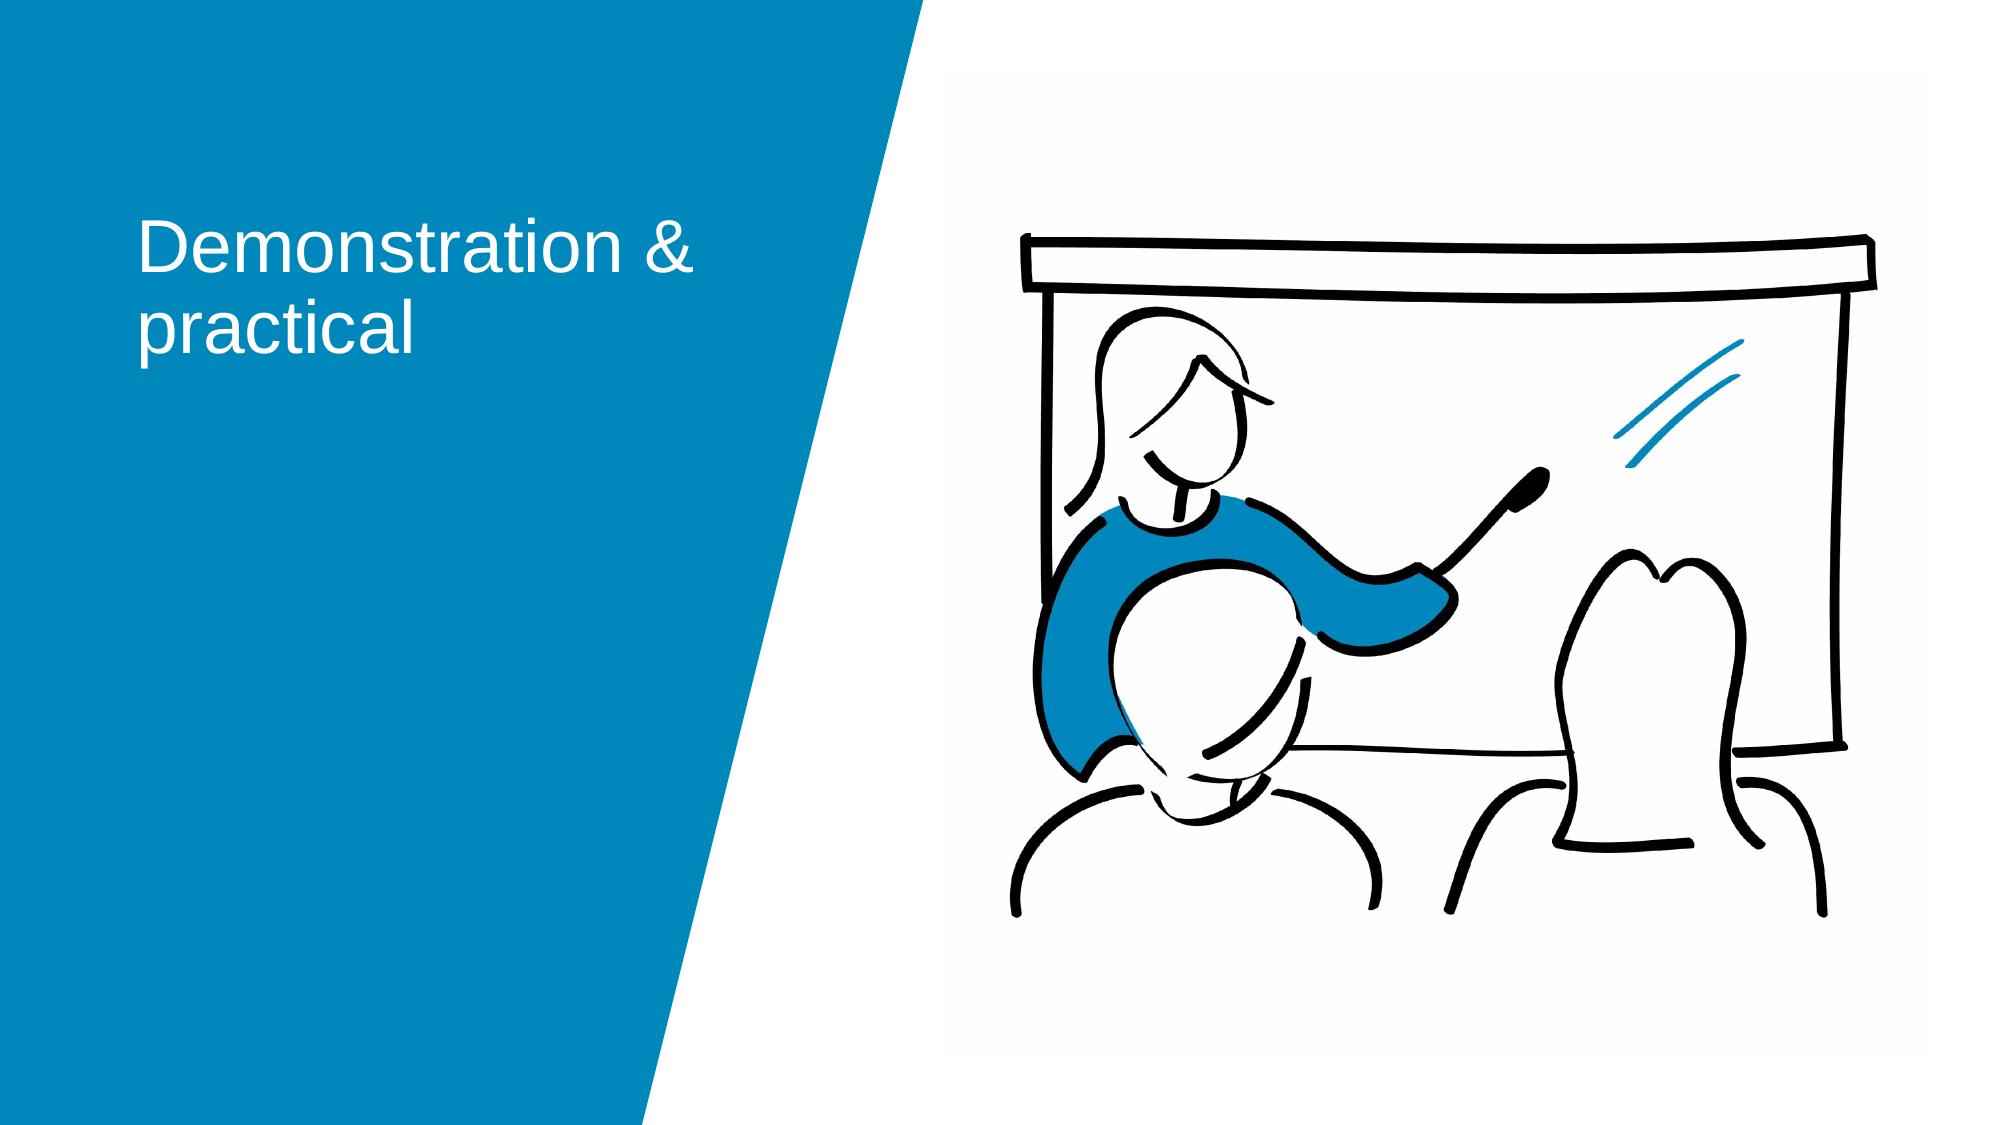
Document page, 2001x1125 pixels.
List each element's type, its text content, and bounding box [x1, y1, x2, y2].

title Demonstration & practical [136, 0, 775, 371]
picture [944, 68, 1932, 1056]
